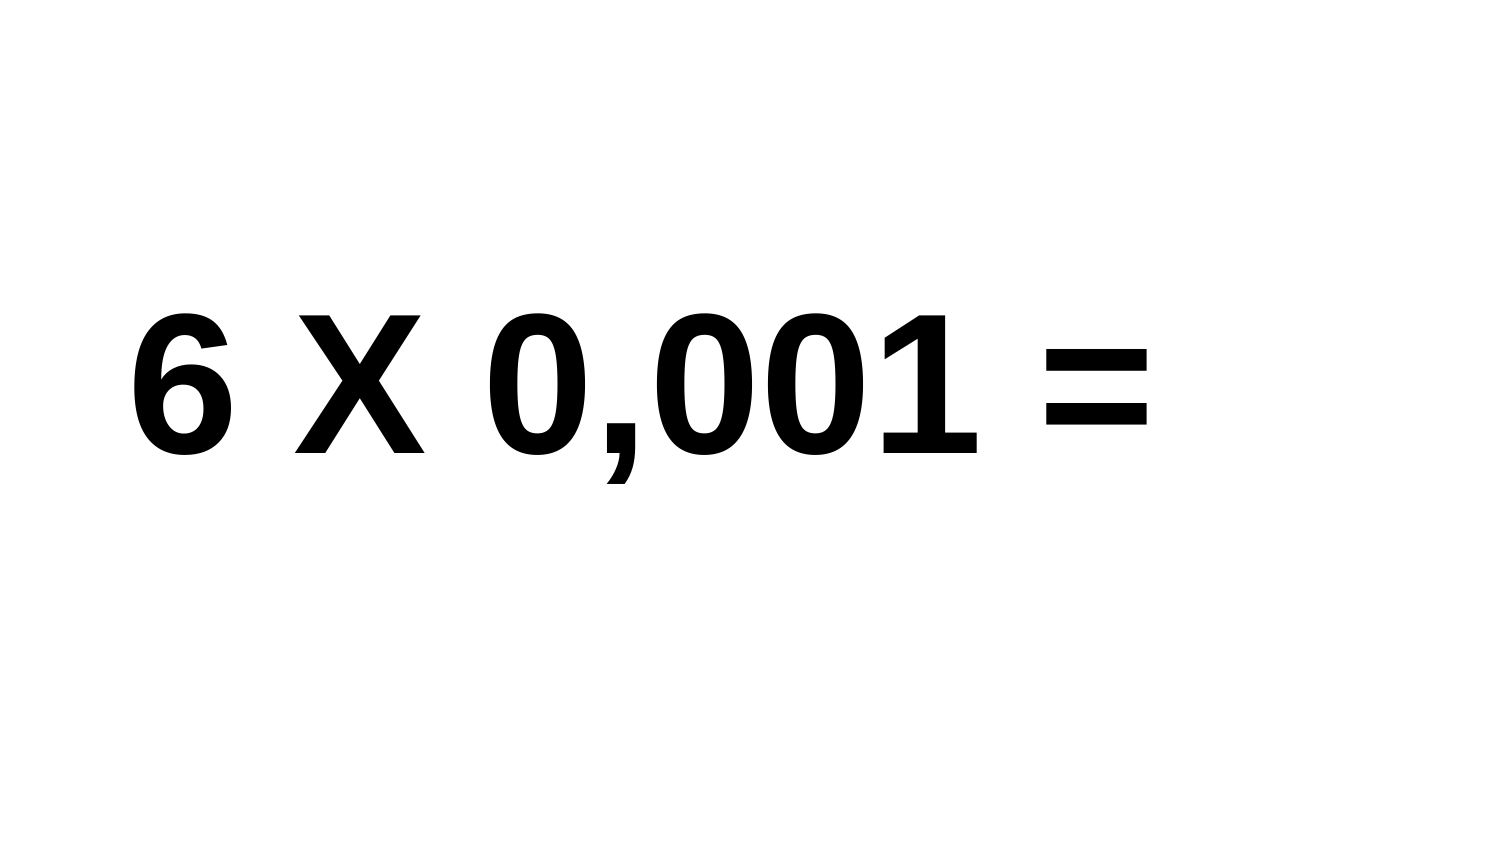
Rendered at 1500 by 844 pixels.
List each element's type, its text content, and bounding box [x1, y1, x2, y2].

text_box 6 X 0,001 = [112, 318, 1388, 509]
